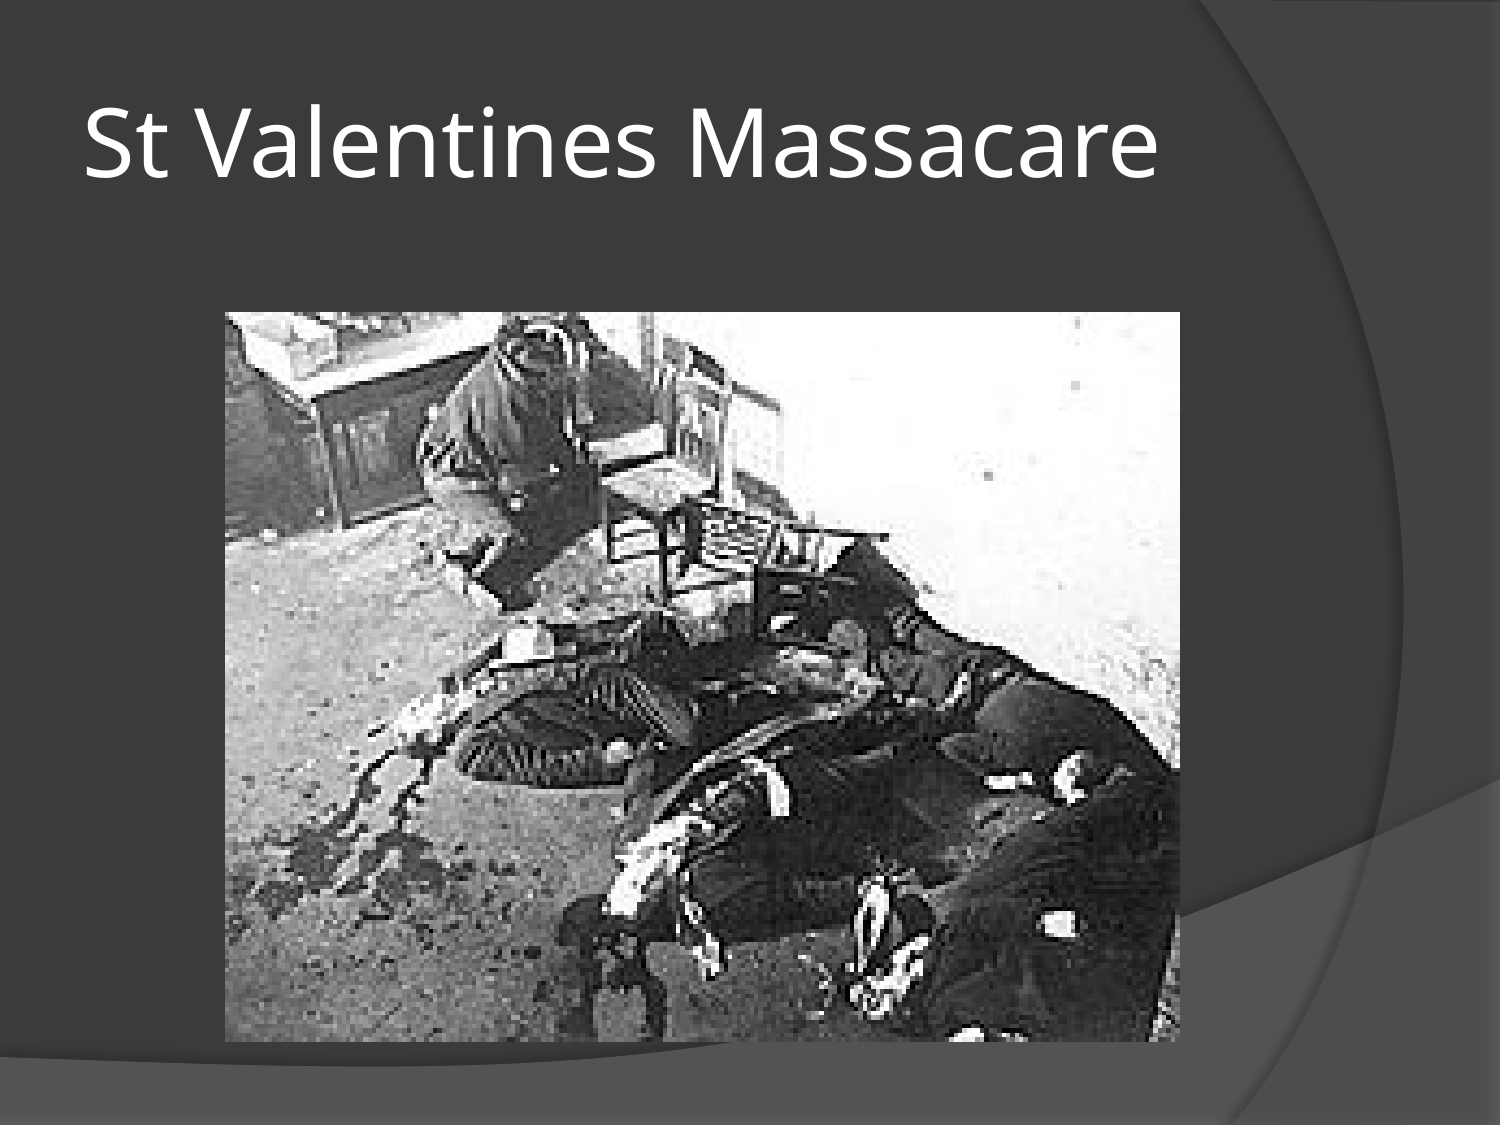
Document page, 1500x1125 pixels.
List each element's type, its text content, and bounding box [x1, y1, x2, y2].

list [224, 312, 1180, 1042]
title St Valentines Massacare [74, 44, 1301, 233]
